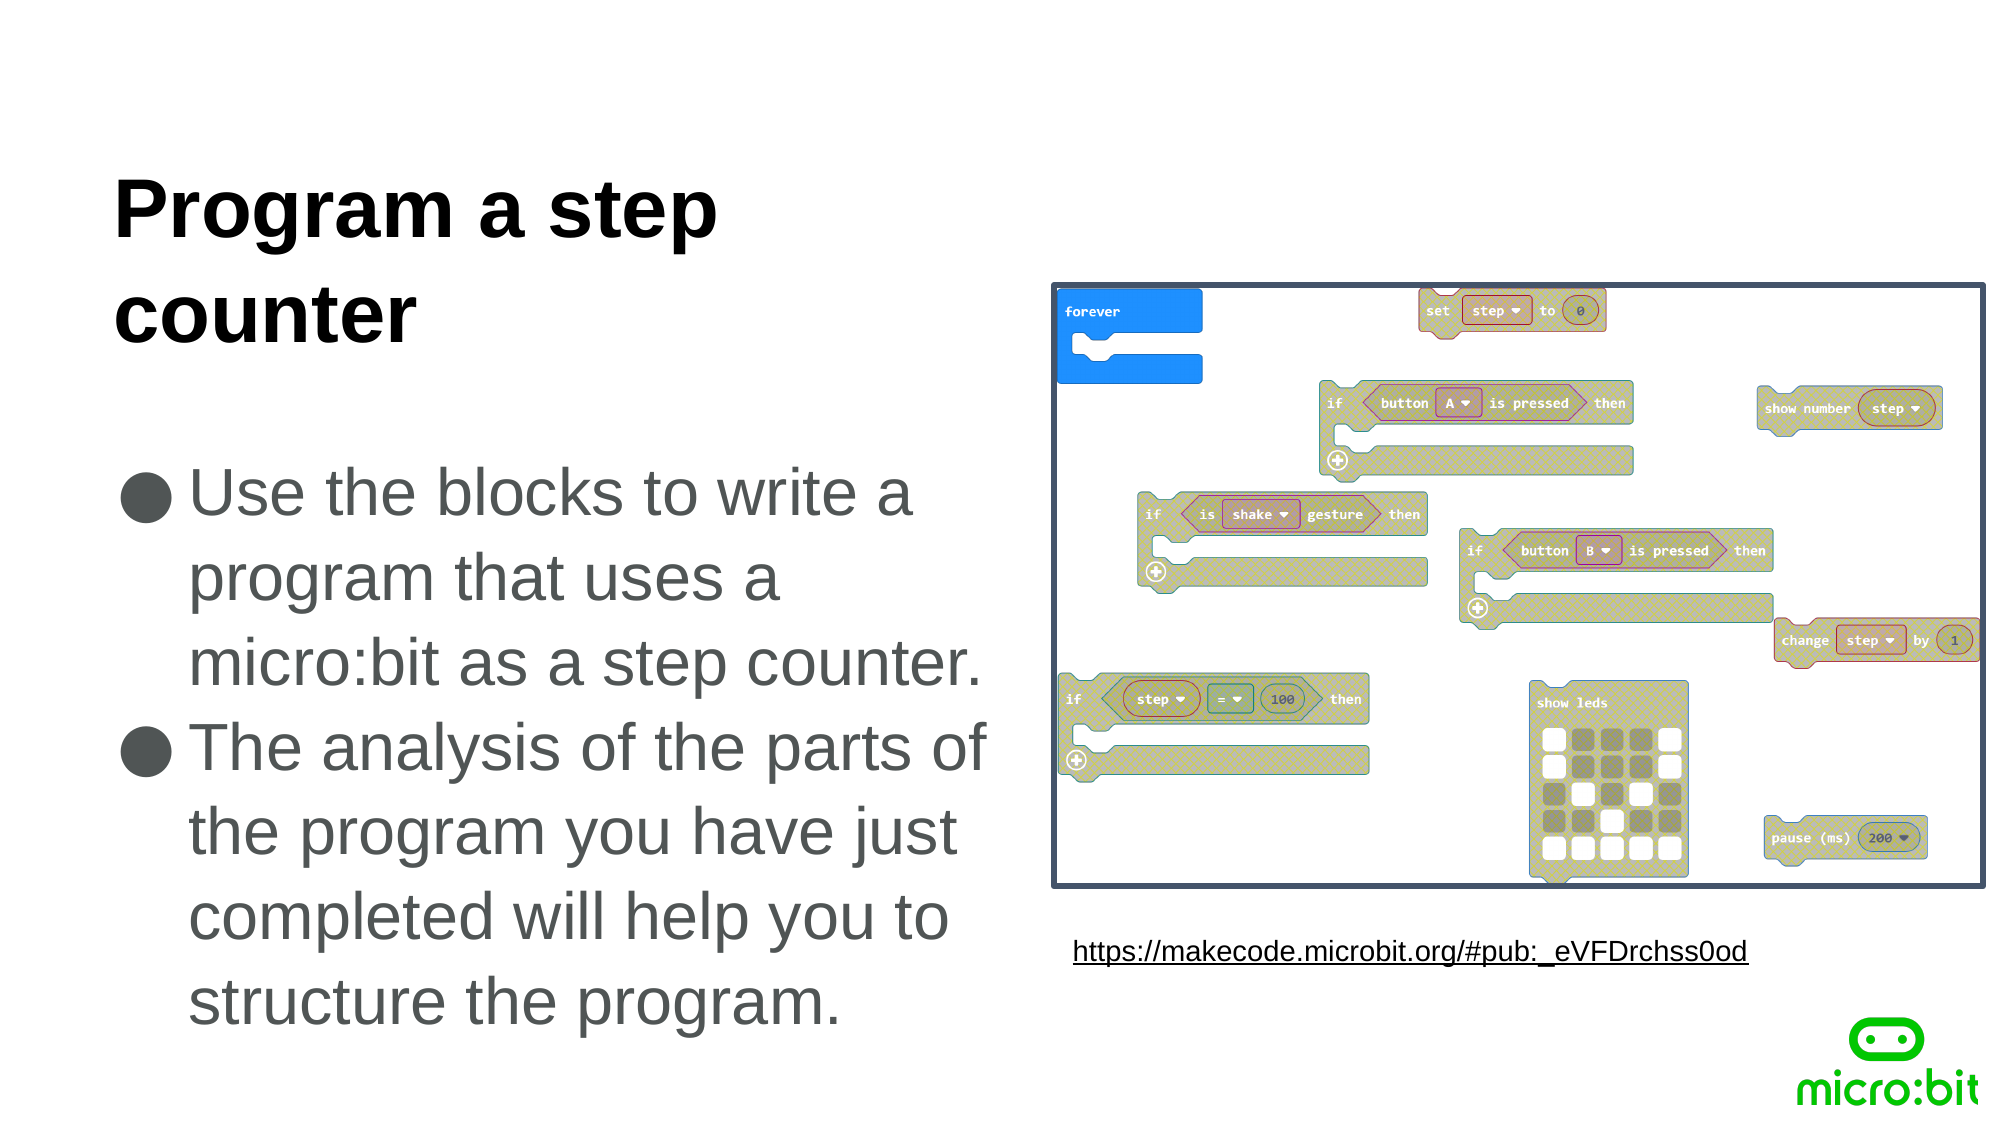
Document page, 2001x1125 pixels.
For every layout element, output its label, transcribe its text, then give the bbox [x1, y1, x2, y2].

picture [1797, 1017, 1978, 1106]
text_box Program a step counter Use the blocks to write a program that uses a micro:bit as a step counter. The analysis of the parts of the program you have just completed will help you to structure the program. [98, 60, 1058, 884]
picture [1056, 287, 1980, 884]
text_box https://makecode.microbit.org/#pub:_eVFDrchss0od [1057, 924, 1772, 975]
